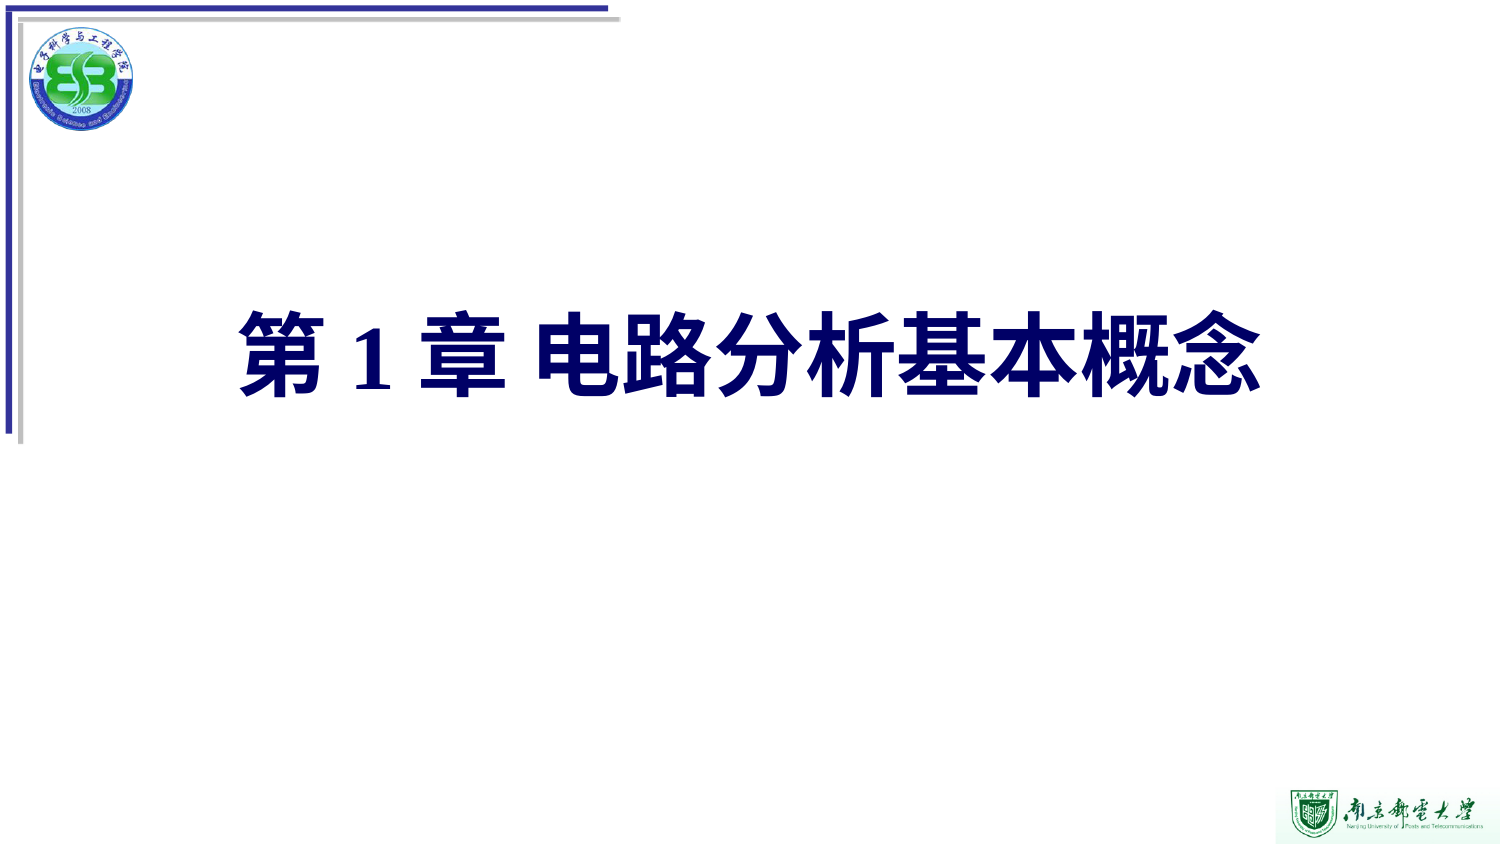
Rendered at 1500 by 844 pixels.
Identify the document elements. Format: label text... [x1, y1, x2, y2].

title 第1章 电路分析基本概念 [112, 261, 1388, 444]
picture [1275, 781, 1500, 844]
picture [29, 26, 135, 132]
